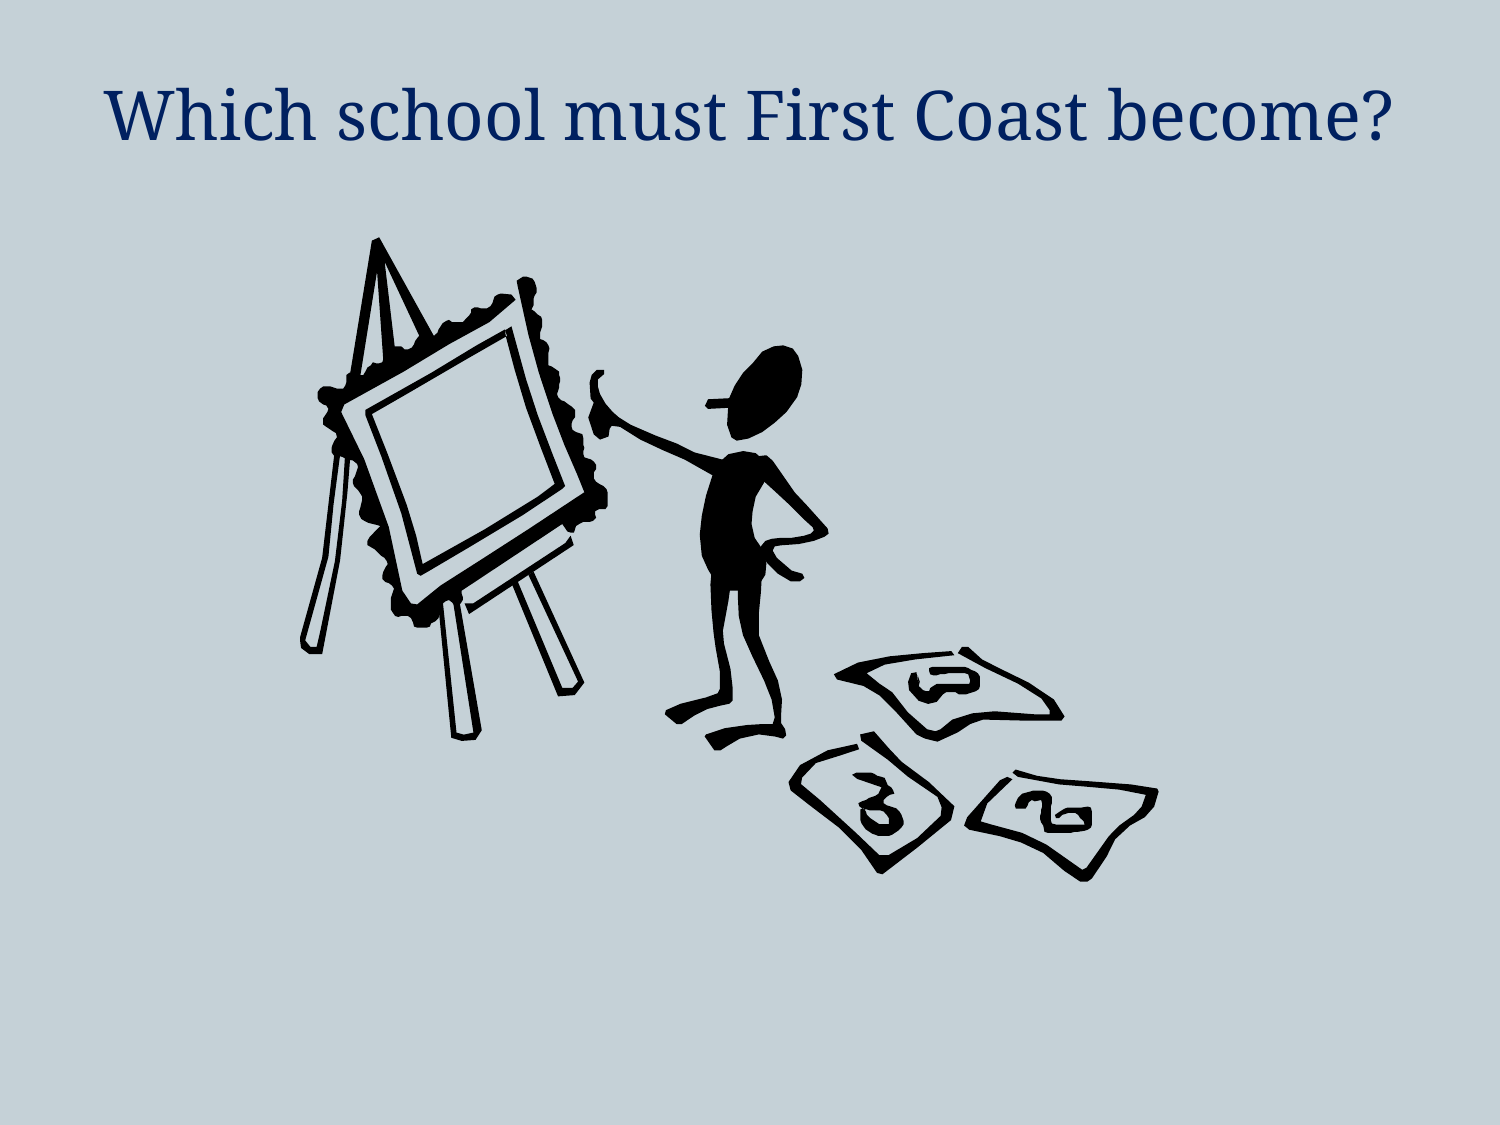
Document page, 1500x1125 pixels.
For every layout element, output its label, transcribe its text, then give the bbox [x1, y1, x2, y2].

title Which school must First Coast become? [49, 37, 1450, 162]
picture [299, 237, 1160, 882]
